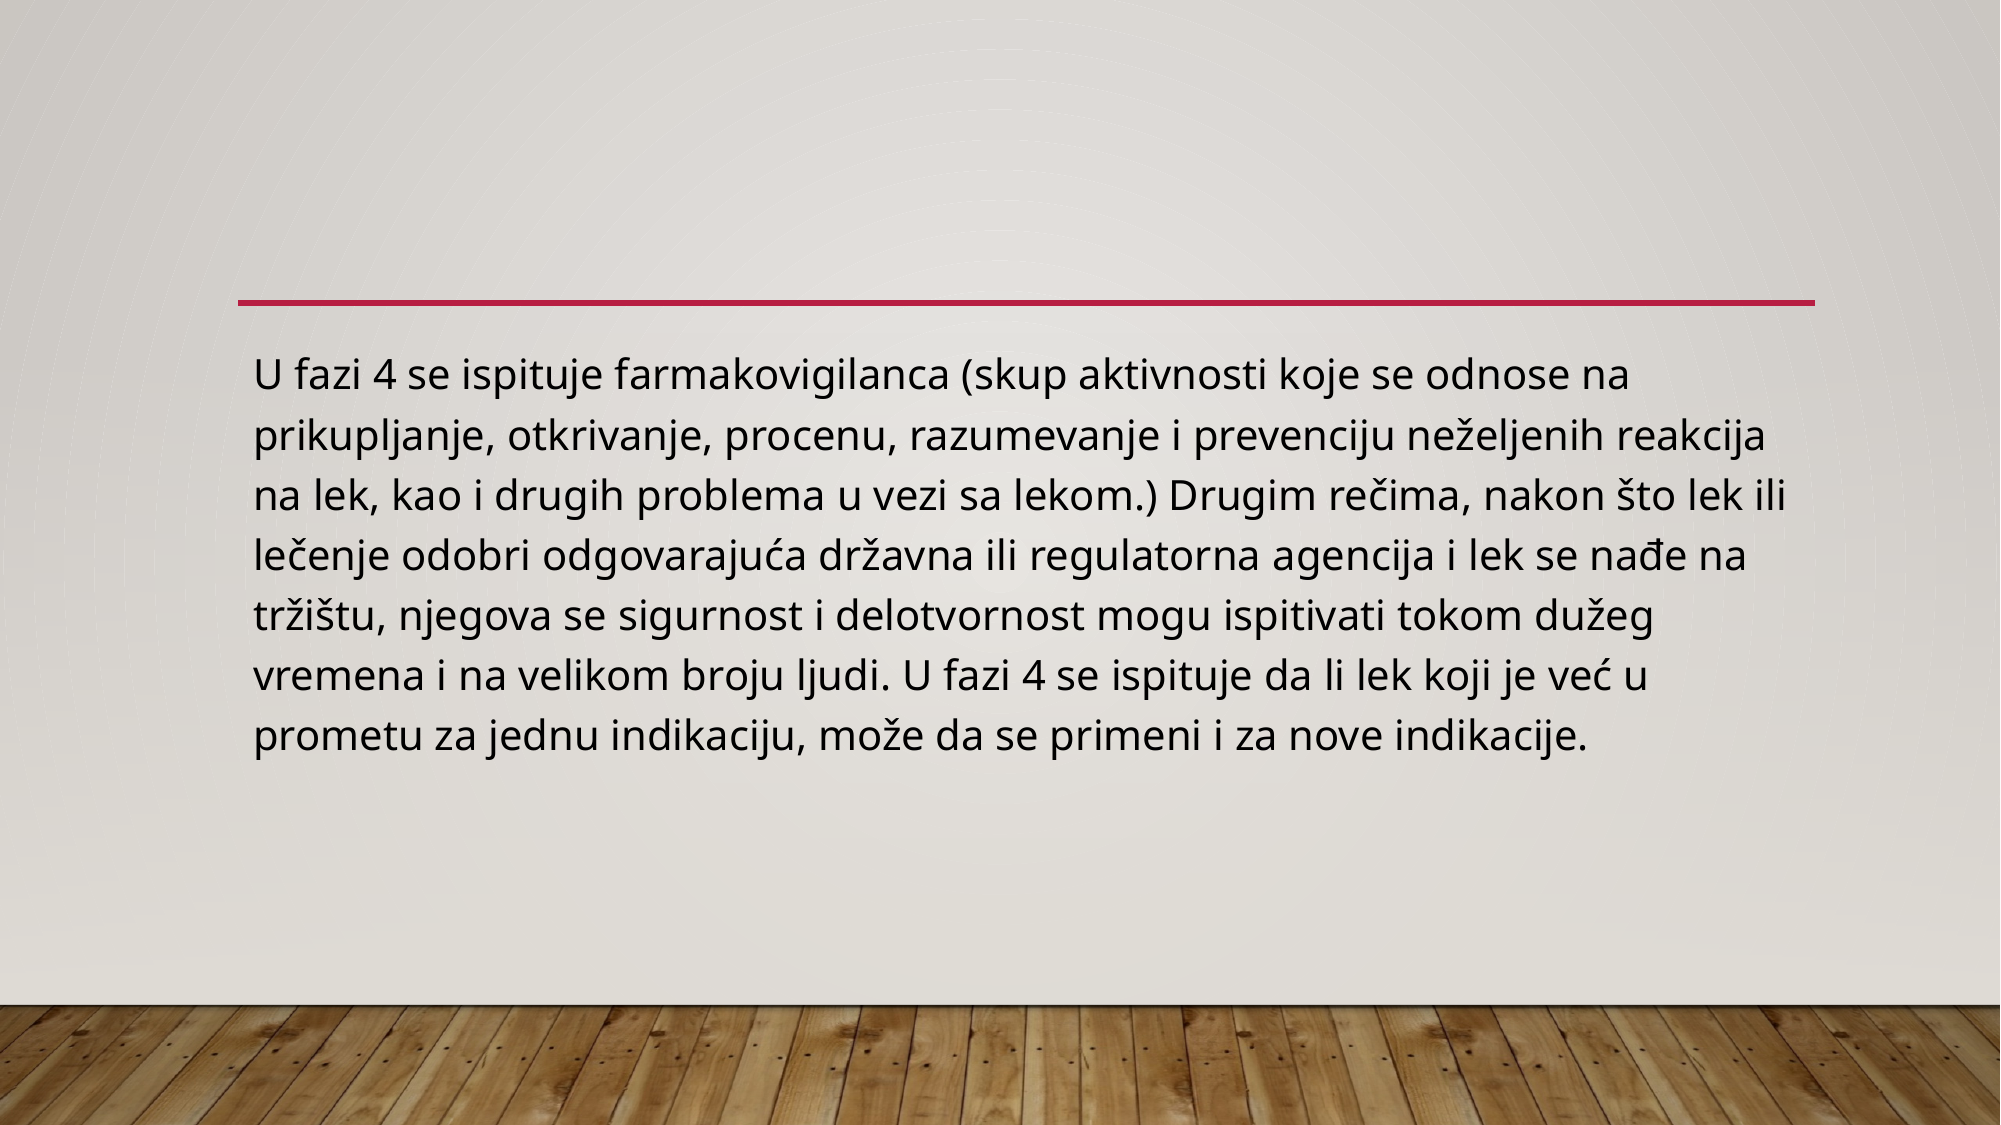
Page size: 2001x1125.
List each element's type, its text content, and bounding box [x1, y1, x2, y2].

list U fazi 4 se ispituje farmakovigilanca (skup aktivnosti koje se odnose na prikupljanje, otkrivanje, procenu, razumevanje i prevenciju neželjenih reakcija na lek, kao i drugih problema u vezi sa lekom.) Drugim rečima, nakon što lek ili lečenje odobri odgovarajuća državna ili regulatorna agencija i lek se nađe na tržištu, njegova se sigurnost i delotvornost mogu ispitivati tokom dužeg vremena i na velikom broju ljudi. U fazi 4 se ispituje da li lek koji je već u prometu za jednu indikaciju, može da se primeni i za nove indikacije. [238, 330, 1814, 897]
picture [0, 1005, 2000, 1125]
